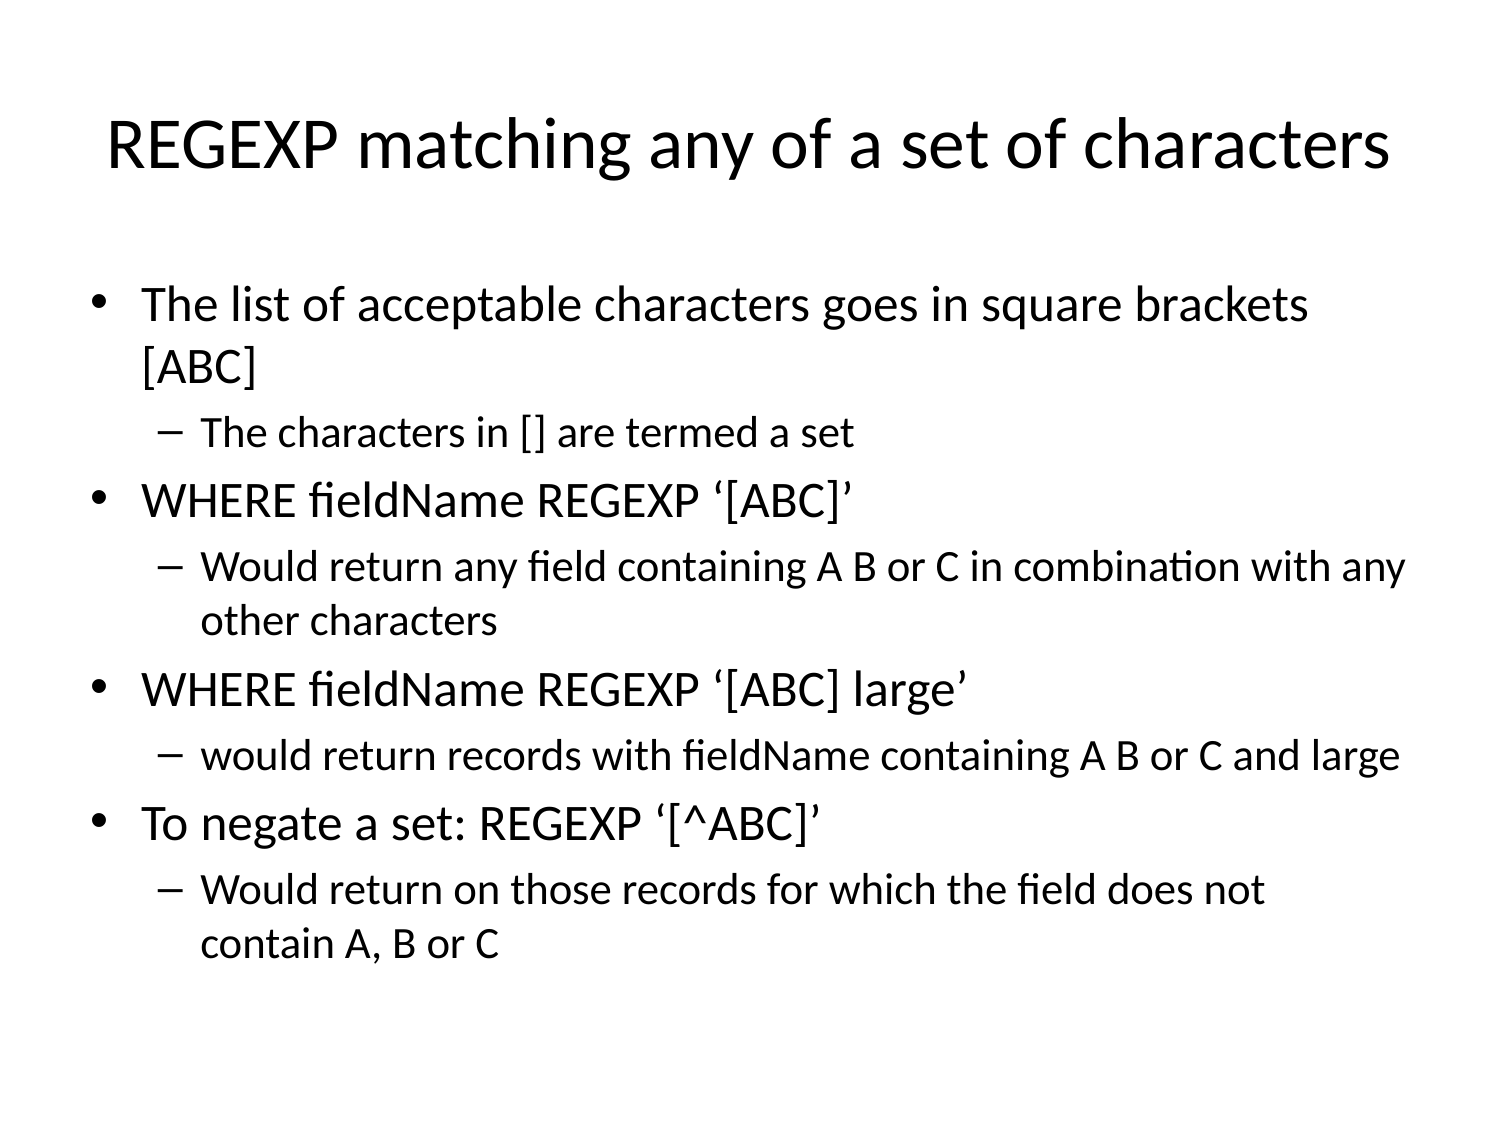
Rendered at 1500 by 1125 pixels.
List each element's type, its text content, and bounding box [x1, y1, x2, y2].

list The list of acceptable characters goes in square brackets [ABC] The characters in [] are termed a set WHERE fieldName REGEXP ‘[ABC]’ Would return any field containing A B or C in combination with any other characters WHERE fieldName REGEXP ‘[ABC] large’ would return records with fieldName containing A B or C and large To negate a set: REGEXP ‘[^ABC]’ Would return on those records for which the field does not contain A, B or C [75, 262, 1425, 1005]
title REGEXP matching any of a set of characters [75, 45, 1425, 233]
